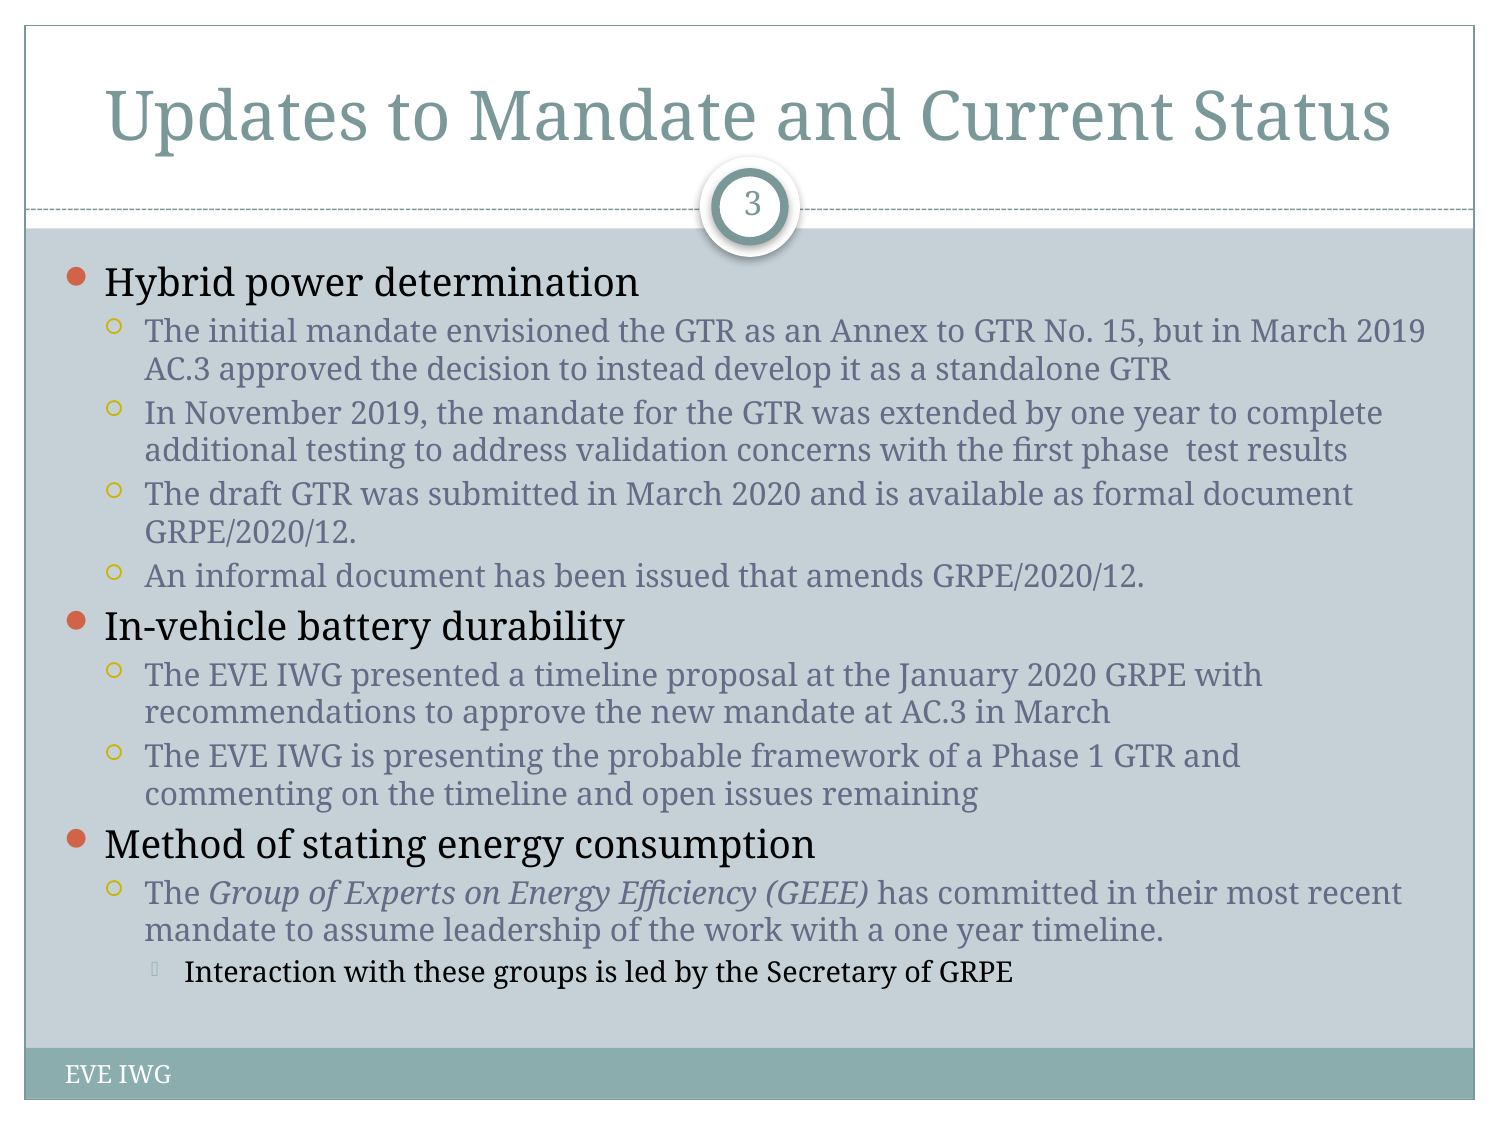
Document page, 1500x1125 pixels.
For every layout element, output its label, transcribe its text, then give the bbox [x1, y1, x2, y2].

footer EVE IWG [50, 1051, 638, 1112]
slide_number 3 [715, 168, 791, 241]
list Hybrid power determination The initial mandate envisioned the GTR as an Annex to GTR No. 15, but in March 2019 AC.3 approved the decision to instead develop it as a standalone GTR In November 2019, the mandate for the GTR was extended by one year to complete additional testing to address validation concerns with the first phase test results The draft GTR was submitted in March 2020 and is available as formal document GRPE/2020/12. An informal document has been issued that amends GRPE/2020/12. In-vehicle battery durability The EVE IWG presented a timeline proposal at the January 2020 GRPE with recommendations to approve the new mandate at AC.3 in March The EVE IWG is presenting the probable framework of a Phase 1 GTR and commenting on the timeline and open issues remaining Method of stating energy consumption The Group of Experts on Energy Efficiency (GEEE) has committed in their most recent mandate to assume leadership of the work with a one year timeline. Interaction with these groups is led by the Secretary of GRPE [49, 250, 1445, 1001]
title Updates to Mandate and Current Status [49, 37, 1450, 162]
